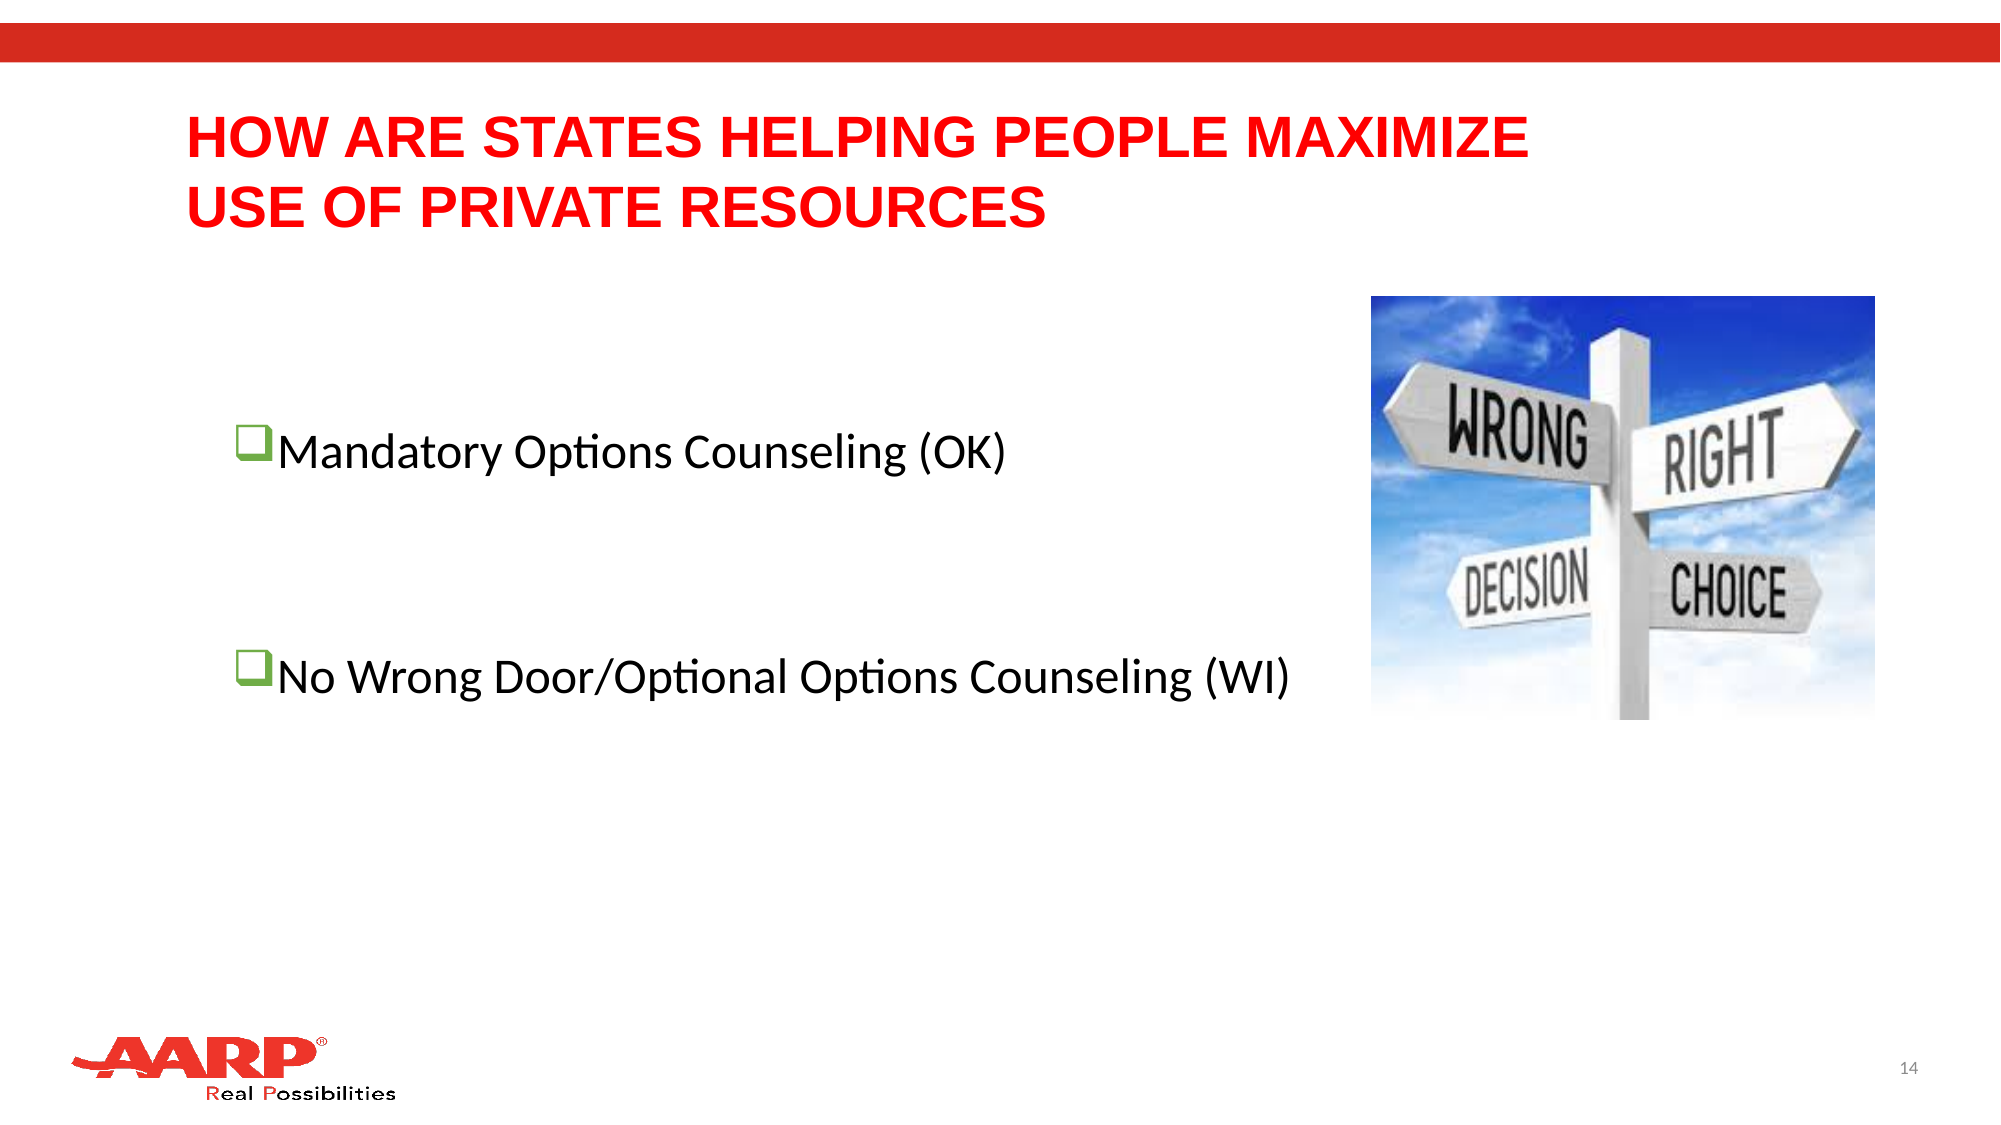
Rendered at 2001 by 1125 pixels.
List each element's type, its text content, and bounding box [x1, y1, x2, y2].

text_box HOW ARE STATES HELPING PEOPLE MAXIMIZE USE OF PRIVATE RESOURCES [171, 75, 1597, 263]
list Mandatory Options Counseling (OK) No Wrong Door/Optional Options Counseling (WI) [217, 263, 1597, 963]
text_box [321, 819, 1660, 1122]
picture [1371, 296, 1875, 720]
picture [71, 1037, 321, 1100]
